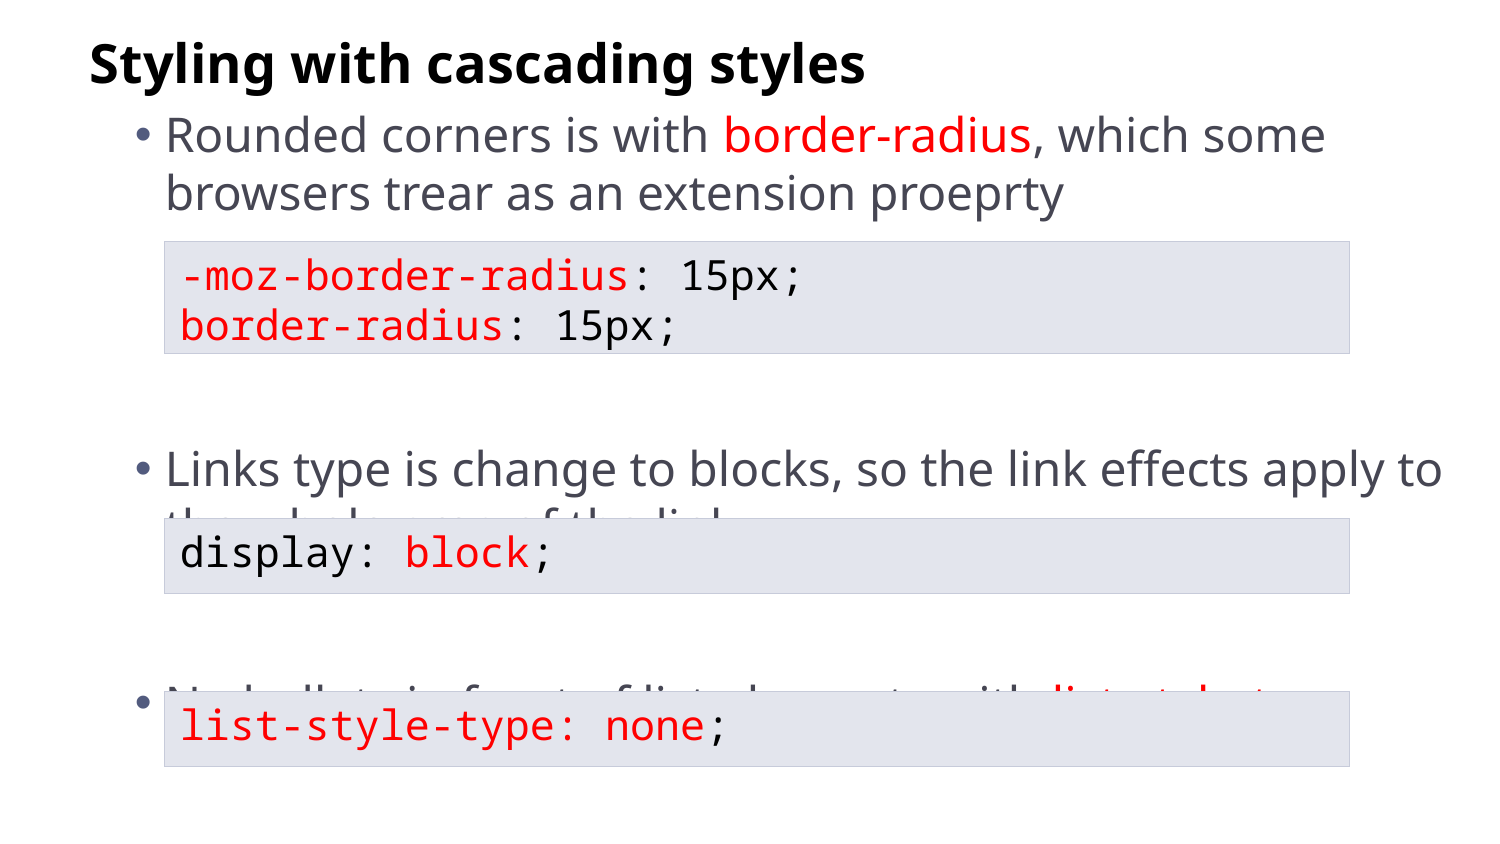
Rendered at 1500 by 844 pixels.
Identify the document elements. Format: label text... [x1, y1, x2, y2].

list Styling with cascading styles Rounded corners is with border-radius, which some browsers trear as an extension proeprty Links type is change to blocks, so the link effects apply to the whole area of the link No bullets in front of list elements with list-style-type [75, 21, 1485, 835]
text_box -moz-border-radius: 15px; border-radius: 15px; [164, 241, 1350, 354]
text_box display: block; [164, 518, 1350, 594]
text_box list-style-type: none; [164, 691, 1350, 767]
